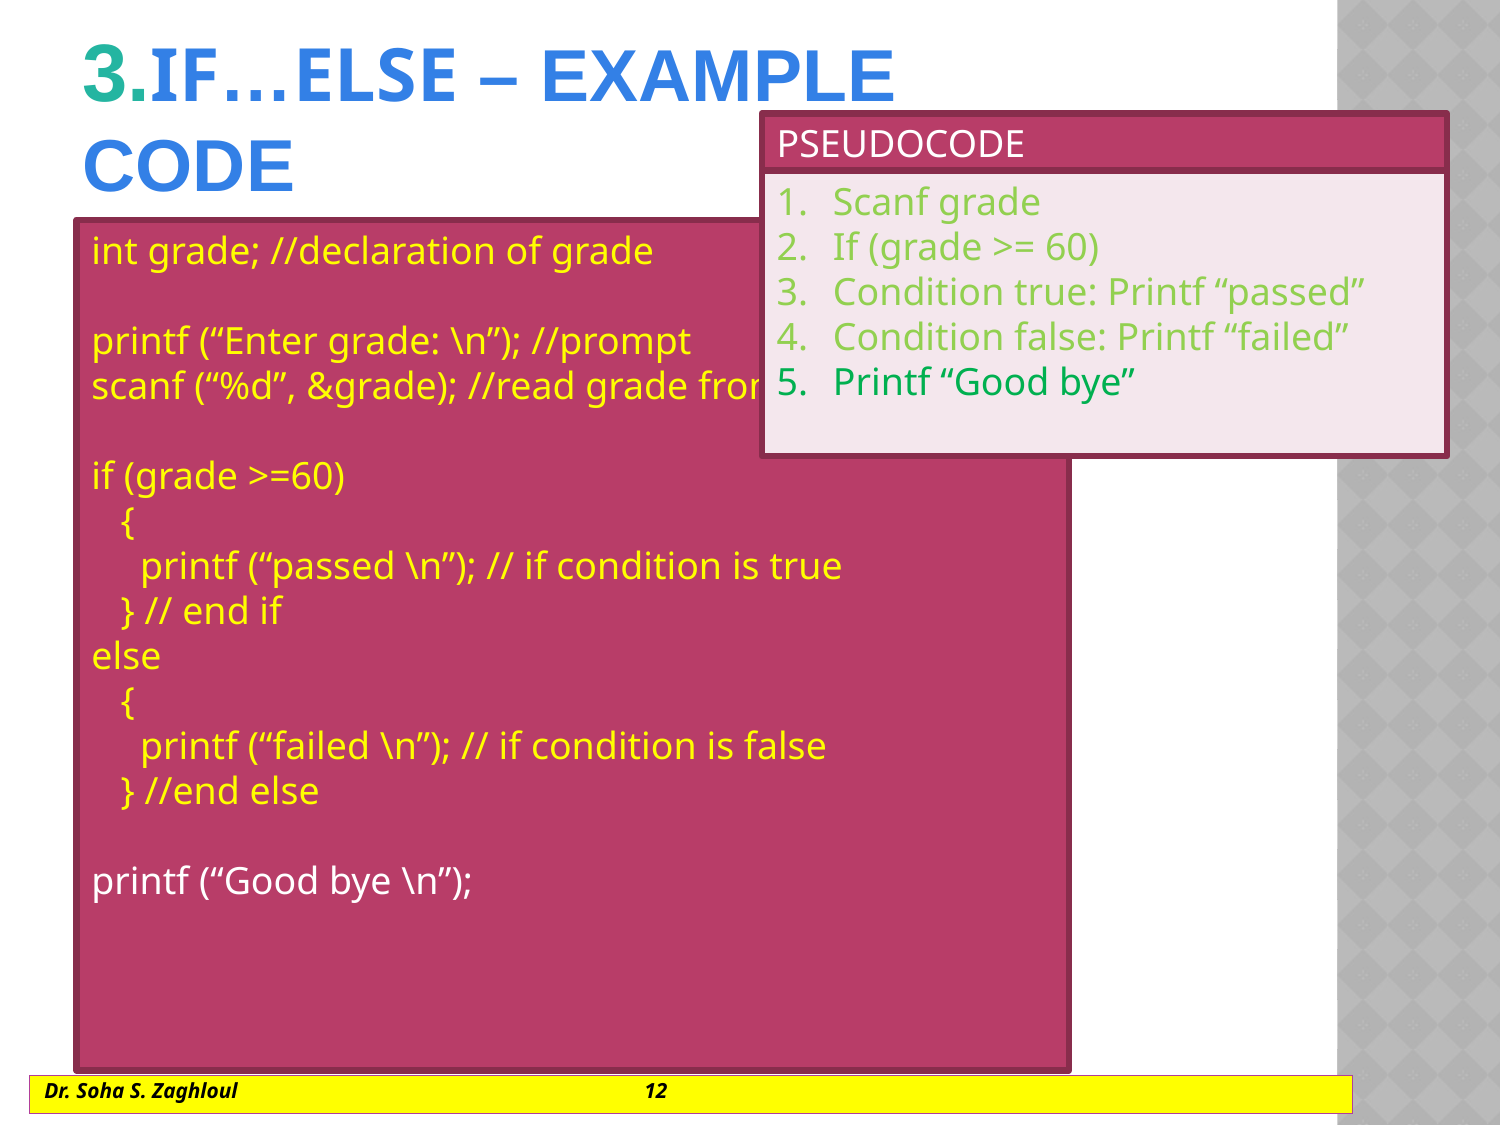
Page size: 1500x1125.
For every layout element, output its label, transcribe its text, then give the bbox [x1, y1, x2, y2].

text_box Dr. Soha S. Zaghloul 12 [29, 1075, 1353, 1114]
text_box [761, 113, 1448, 457]
title 3.if…else – EXAMPLE code [75, 19, 1263, 207]
text_box int grade; //declaration of grade printf (“Enter grade: \n”); //prompt scanf (“%d”, &grade); //read grade from user if (grade >=60) { printf (“passed \n”); // if condition is true } // end if else { printf (“failed \n”); // if condition is false } //end else printf (“Good bye \n”); [73, 217, 1072, 1074]
